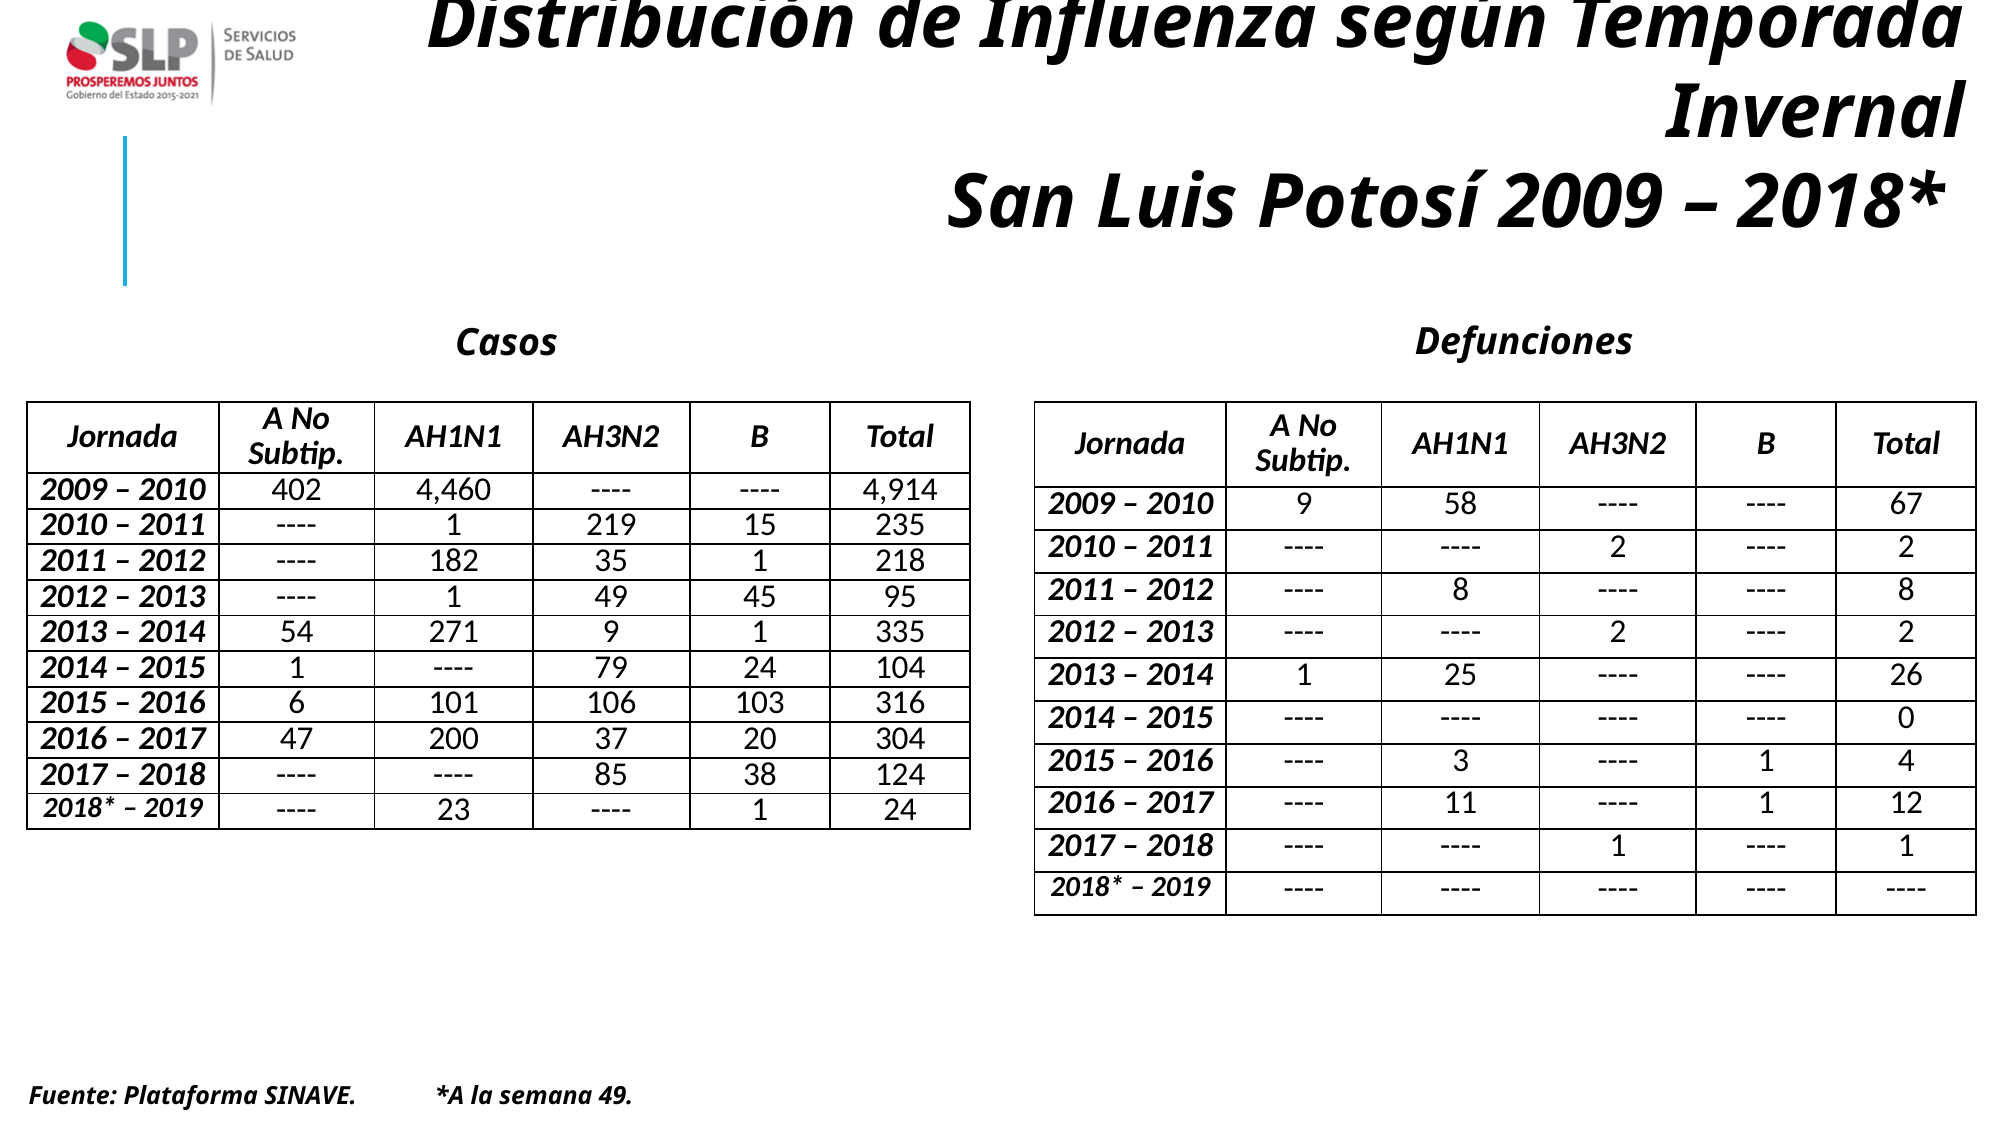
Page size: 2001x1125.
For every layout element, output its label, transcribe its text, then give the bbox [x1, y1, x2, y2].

table_cell 0 [1837, 702, 1975, 743]
table_header AH3N2 [534, 403, 689, 472]
table_cell 4 [1837, 745, 1975, 786]
table_cell 38 [691, 759, 829, 793]
table_header A No Subtip. [1227, 403, 1381, 486]
table_cell ---- [1540, 745, 1695, 786]
table_cell 2010 – 2011 [1035, 531, 1225, 572]
table_cell ---- [1697, 616, 1835, 657]
text_box Casos [307, 310, 706, 371]
table_header A No Subtip. [220, 403, 374, 472]
table_cell 2017 – 2018 [28, 759, 218, 793]
table_cell 26 [1837, 659, 1975, 700]
table_cell 2 [1540, 531, 1695, 572]
table_cell ---- [220, 759, 374, 793]
table_cell 200 [375, 723, 532, 757]
table_cell 4,914 [831, 474, 969, 508]
table_cell ---- [1227, 531, 1381, 572]
table_cell 45 [691, 581, 829, 615]
table_cell 49 [534, 581, 689, 615]
table_cell 1 [220, 652, 374, 686]
table_cell 3 [1382, 745, 1539, 786]
table_header B [1697, 403, 1835, 486]
table_cell 58 [1382, 488, 1539, 529]
table_cell 24 [831, 794, 969, 828]
table_cell 2013 – 2014 [28, 616, 218, 650]
table_cell 35 [534, 545, 689, 579]
table_cell 2010 – 2011 [28, 510, 218, 543]
text_box Defunciones [1324, 309, 1724, 370]
table_header AH1N1 [1382, 403, 1539, 486]
table_cell 2009 – 2010 [1035, 488, 1225, 529]
text_box Distribución de Influenza según Temporada Invernal San Luis Potosí 2009 – 2018* [249, 46, 1977, 169]
table_cell 24 [691, 652, 829, 686]
table_cell 101 [375, 688, 532, 721]
table_cell 12 [1837, 788, 1975, 828]
table_cell ---- [1697, 531, 1835, 572]
table_cell 1 [691, 794, 829, 828]
table_cell 1 [691, 616, 829, 650]
table_cell 335 [831, 616, 969, 650]
table_cell 1 [1697, 788, 1835, 828]
text_box Fuente: Plataforma SINAVE. *A la semana 49. [13, 1072, 1128, 1117]
table_cell 1 [1540, 830, 1695, 871]
table_cell 235 [831, 510, 969, 543]
table_cell ---- [1837, 873, 1975, 914]
table_cell 2009 – 2010 [28, 474, 218, 508]
table_header AH1N1 [375, 403, 532, 472]
table_cell ---- [1227, 616, 1381, 657]
table_cell 2011 – 2012 [28, 545, 218, 579]
table_header AH3N2 [1540, 403, 1695, 486]
table_cell ---- [1227, 702, 1381, 743]
table_cell 2017 – 2018 [1035, 830, 1225, 871]
table_cell 218 [831, 545, 969, 579]
table_cell 25 [1382, 659, 1539, 700]
table_cell 104 [831, 652, 969, 686]
table_header B [691, 403, 829, 472]
table_cell 1 [691, 545, 829, 579]
table_cell ---- [220, 581, 374, 615]
table_cell 2016 – 2017 [28, 723, 218, 757]
table_cell ---- [1382, 702, 1539, 743]
table_header Total [1837, 403, 1975, 486]
table_cell 2015 – 2016 [28, 688, 218, 721]
table_cell 2012 – 2013 [1035, 616, 1225, 657]
table_cell ---- [220, 545, 374, 579]
table_cell ---- [534, 794, 689, 828]
table_cell 79 [534, 652, 689, 686]
table_cell ---- [1382, 531, 1539, 572]
table_cell ---- [1540, 788, 1695, 828]
table_cell 37 [534, 723, 689, 757]
table_cell 2013 – 2014 [1035, 659, 1225, 700]
table_cell 85 [534, 759, 689, 793]
table_cell ---- [375, 652, 532, 686]
table_cell 6 [220, 688, 374, 721]
table_cell 304 [831, 723, 969, 757]
table_cell 23 [375, 794, 532, 828]
table_cell ---- [1697, 873, 1835, 914]
table_cell 103 [691, 688, 829, 721]
table_cell ---- [1227, 788, 1381, 828]
table_cell ---- [1540, 702, 1695, 743]
table_cell ---- [375, 759, 532, 793]
table_cell 2011 – 2012 [1035, 574, 1225, 615]
table_cell 1 [1837, 830, 1975, 871]
table_cell ---- [1697, 830, 1835, 871]
table_cell ---- [1697, 659, 1835, 700]
table_cell 47 [220, 723, 374, 757]
table_cell 1 [375, 510, 532, 543]
table_cell ---- [220, 794, 374, 828]
table_cell 9 [534, 616, 689, 650]
table_cell 20 [691, 723, 829, 757]
table_cell ---- [220, 510, 374, 543]
table_header Jornada [28, 403, 218, 472]
table_cell 124 [831, 759, 969, 793]
table_header Total [831, 403, 969, 472]
table_cell ---- [1227, 873, 1381, 914]
table_cell 8 [1382, 574, 1539, 615]
table_cell ---- [1540, 659, 1695, 700]
table_cell 271 [375, 616, 532, 650]
table_cell 8 [1837, 574, 1975, 615]
table_cell ---- [1227, 745, 1381, 786]
table_cell 15 [691, 510, 829, 543]
table_cell ---- [1697, 702, 1835, 743]
table_cell 4,460 [375, 474, 532, 508]
table_cell ---- [1382, 830, 1539, 871]
table_cell 2 [1540, 616, 1695, 657]
table_cell 2015 – 2016 [1035, 745, 1225, 786]
table_cell 54 [220, 616, 374, 650]
table_cell 11 [1382, 788, 1539, 828]
table_cell 2014 – 2015 [1035, 702, 1225, 743]
picture [31, 0, 321, 112]
table_cell 402 [220, 474, 374, 508]
table_cell ---- [1697, 488, 1835, 529]
table_cell 2018* – 2019 [1035, 873, 1225, 914]
table_cell 2 [1837, 616, 1975, 657]
table_cell ---- [534, 474, 689, 508]
table_cell ---- [1540, 488, 1695, 529]
table_cell 95 [831, 581, 969, 615]
table_cell 106 [534, 688, 689, 721]
table_cell ---- [1382, 873, 1539, 914]
table_cell 2018* – 2019 [28, 794, 218, 828]
table_cell ---- [1540, 574, 1695, 615]
table_cell 67 [1837, 488, 1975, 529]
table_cell ---- [1697, 574, 1835, 615]
table_cell 2016 – 2017 [1035, 788, 1225, 828]
table_cell ---- [1540, 873, 1695, 914]
table_cell ---- [1382, 616, 1539, 657]
table_cell 9 [1227, 488, 1381, 529]
table_header Jornada [1035, 403, 1225, 486]
table_cell 1 [1227, 659, 1381, 700]
table_cell 2 [1837, 531, 1975, 572]
table_cell 1 [1697, 745, 1835, 786]
table_cell 2014 – 2015 [28, 652, 218, 686]
table_cell 316 [831, 688, 969, 721]
table_cell ---- [691, 474, 829, 508]
table_cell 2012 – 2013 [28, 581, 218, 615]
table_cell ---- [1227, 830, 1381, 871]
table_cell 1 [375, 581, 532, 615]
table_cell 182 [375, 545, 532, 579]
table_cell 219 [534, 510, 689, 543]
table_cell ---- [1227, 574, 1381, 615]
